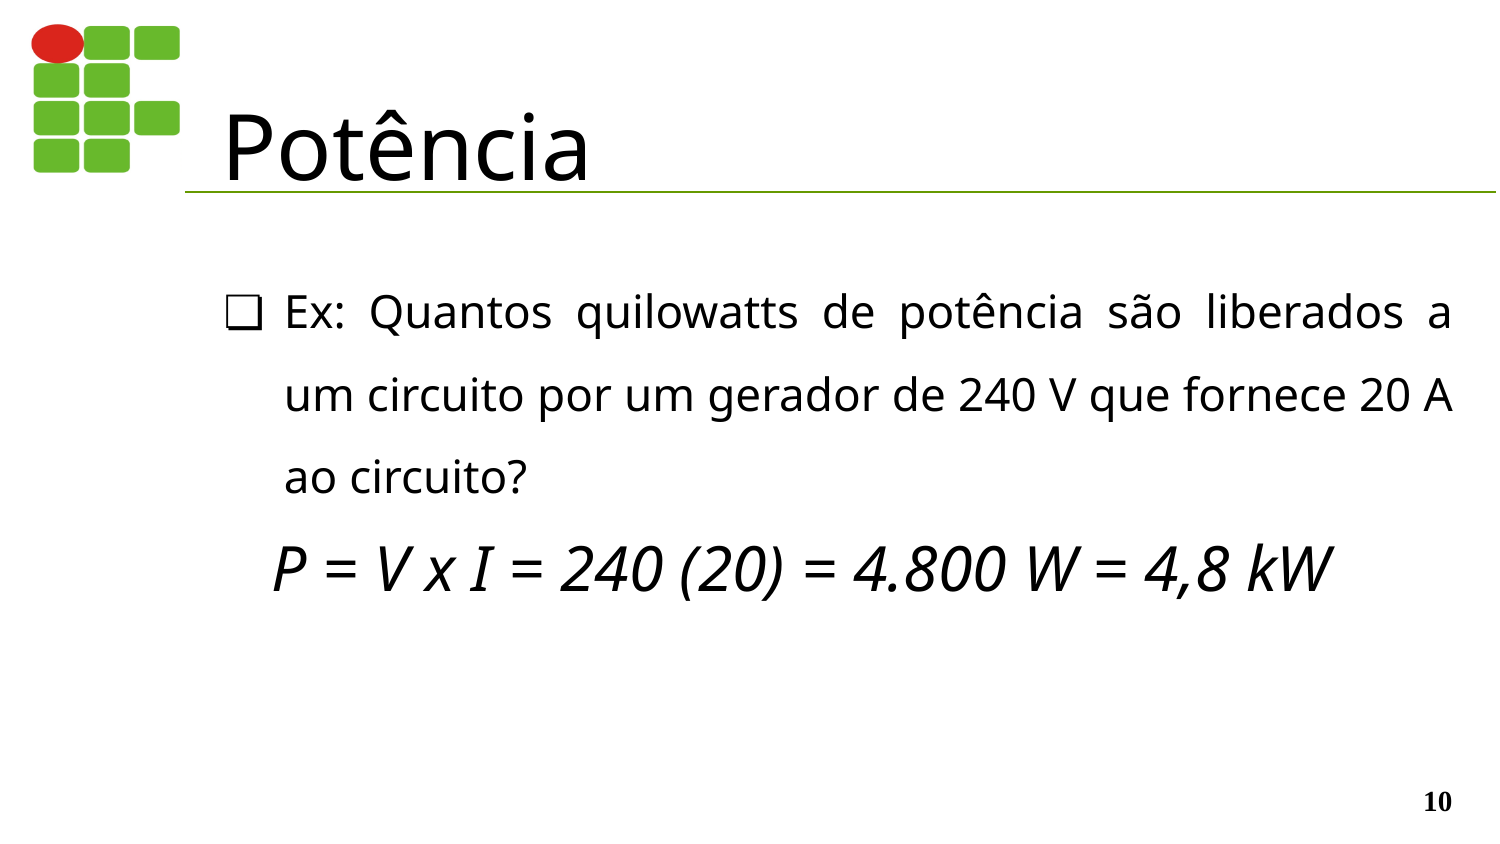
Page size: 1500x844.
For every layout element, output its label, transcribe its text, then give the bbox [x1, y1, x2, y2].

picture [29, 23, 182, 174]
text_box ‹#› [1397, 768, 1468, 825]
text_box P = V x I = 240 (20) = 4.800 W = 4,8 kW [256, 513, 1468, 626]
list Ex: Quantos quilowatts de potência são liberados a um circuito por um gerador de 240 V que fornece 20 A ao circuito? [193, 248, 1469, 492]
title Potência [206, 26, 1468, 207]
